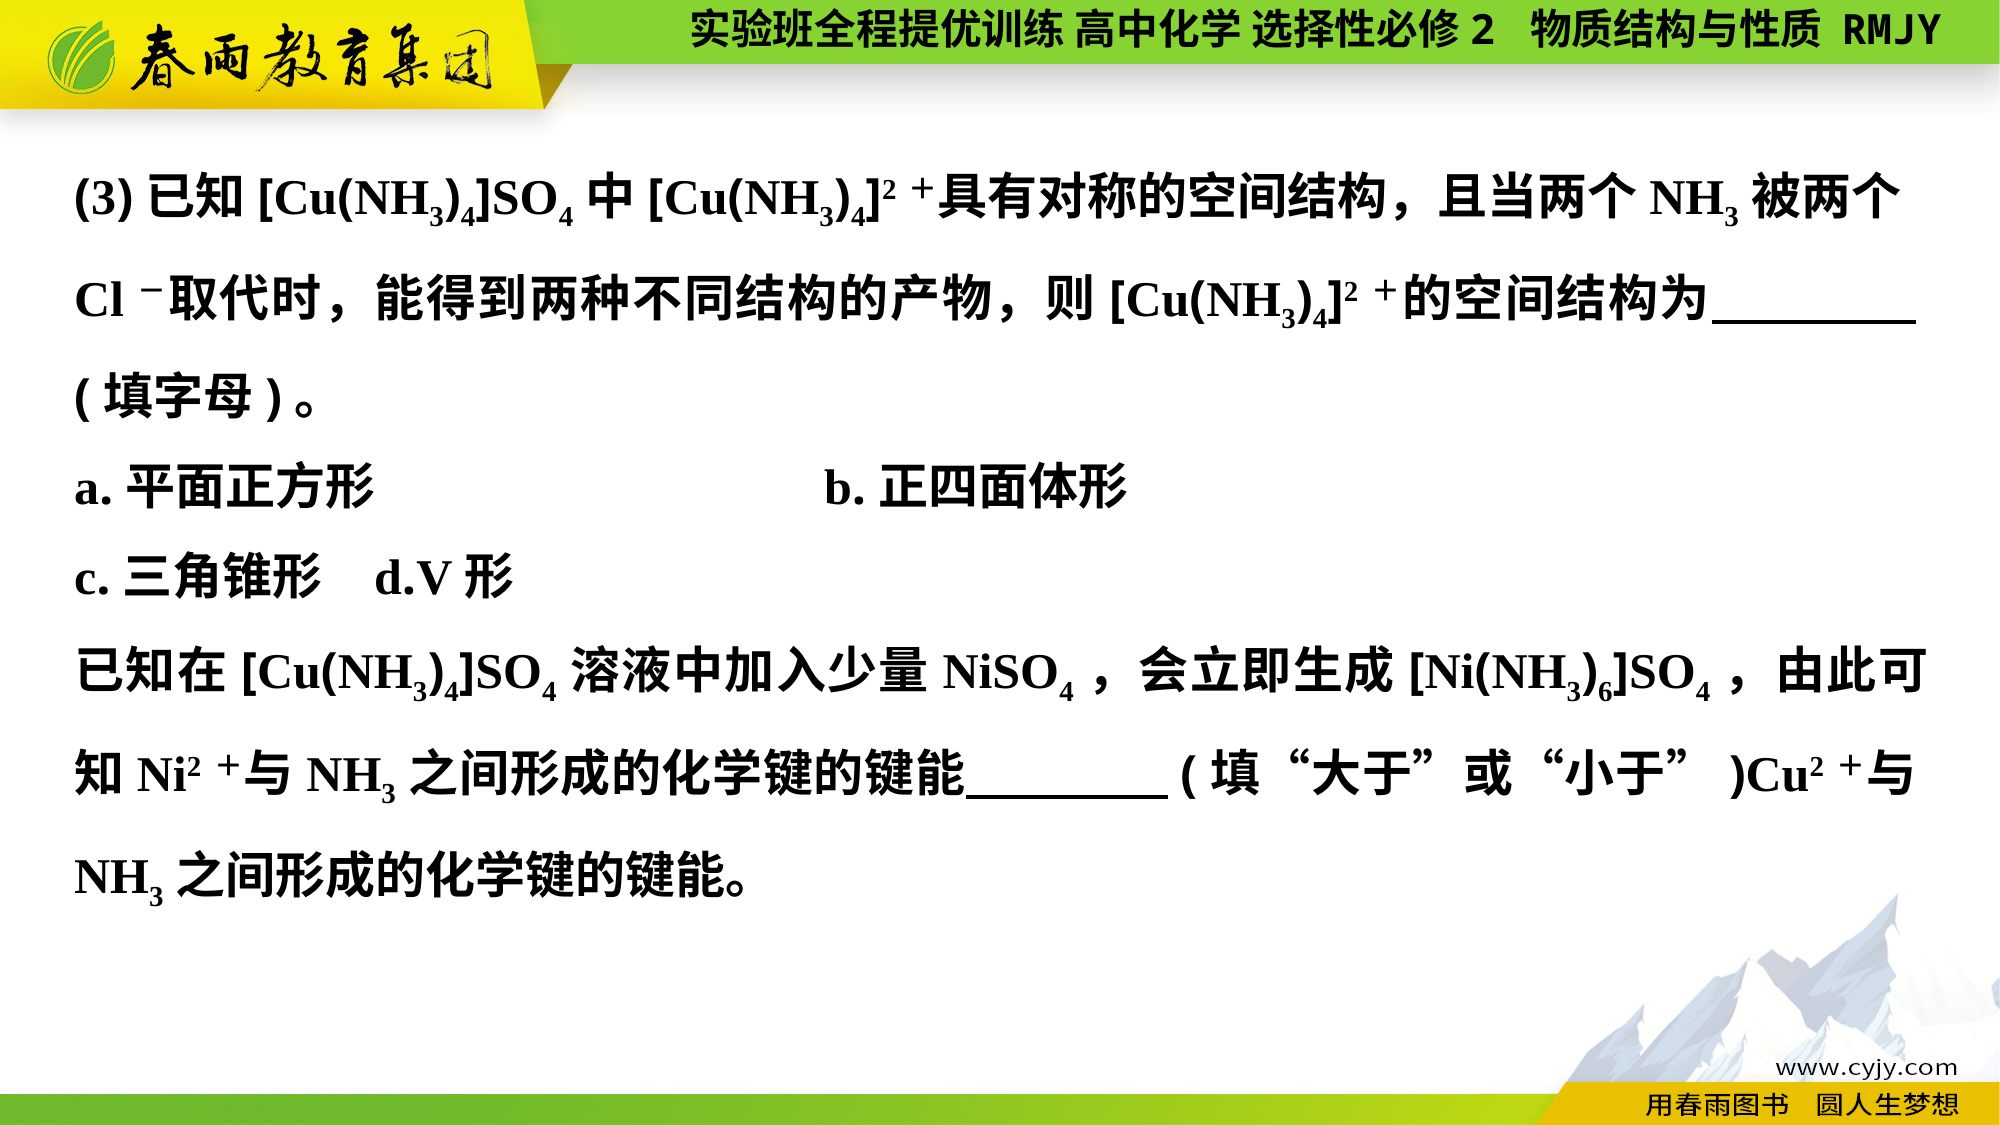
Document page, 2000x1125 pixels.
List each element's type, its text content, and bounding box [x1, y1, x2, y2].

picture [0, 0, 2000, 1125]
list (3)已知[Cu(NH3)4]SO4中[Cu(NH3)4]2＋具有对称的空间结构，且当两个NH3被两个 Cl－取代时，能得到两种不同结构的产物，则[Cu(NH3)4]2＋的空间结构为 (填字母)。 a.平面正方形 b.正四面体形 c.三角锥形 d.V形 已知在[Cu(NH3)4]SO4溶液中加入少量NiSO4，会立即生成[Ni(NH3)6]SO4，由此可知Ni2＋与NH3之间形成的化学键的键能 (填“大于”或“小于”)Cu2＋与NH3之间形成的化学键的键能。 [59, 122, 1944, 854]
